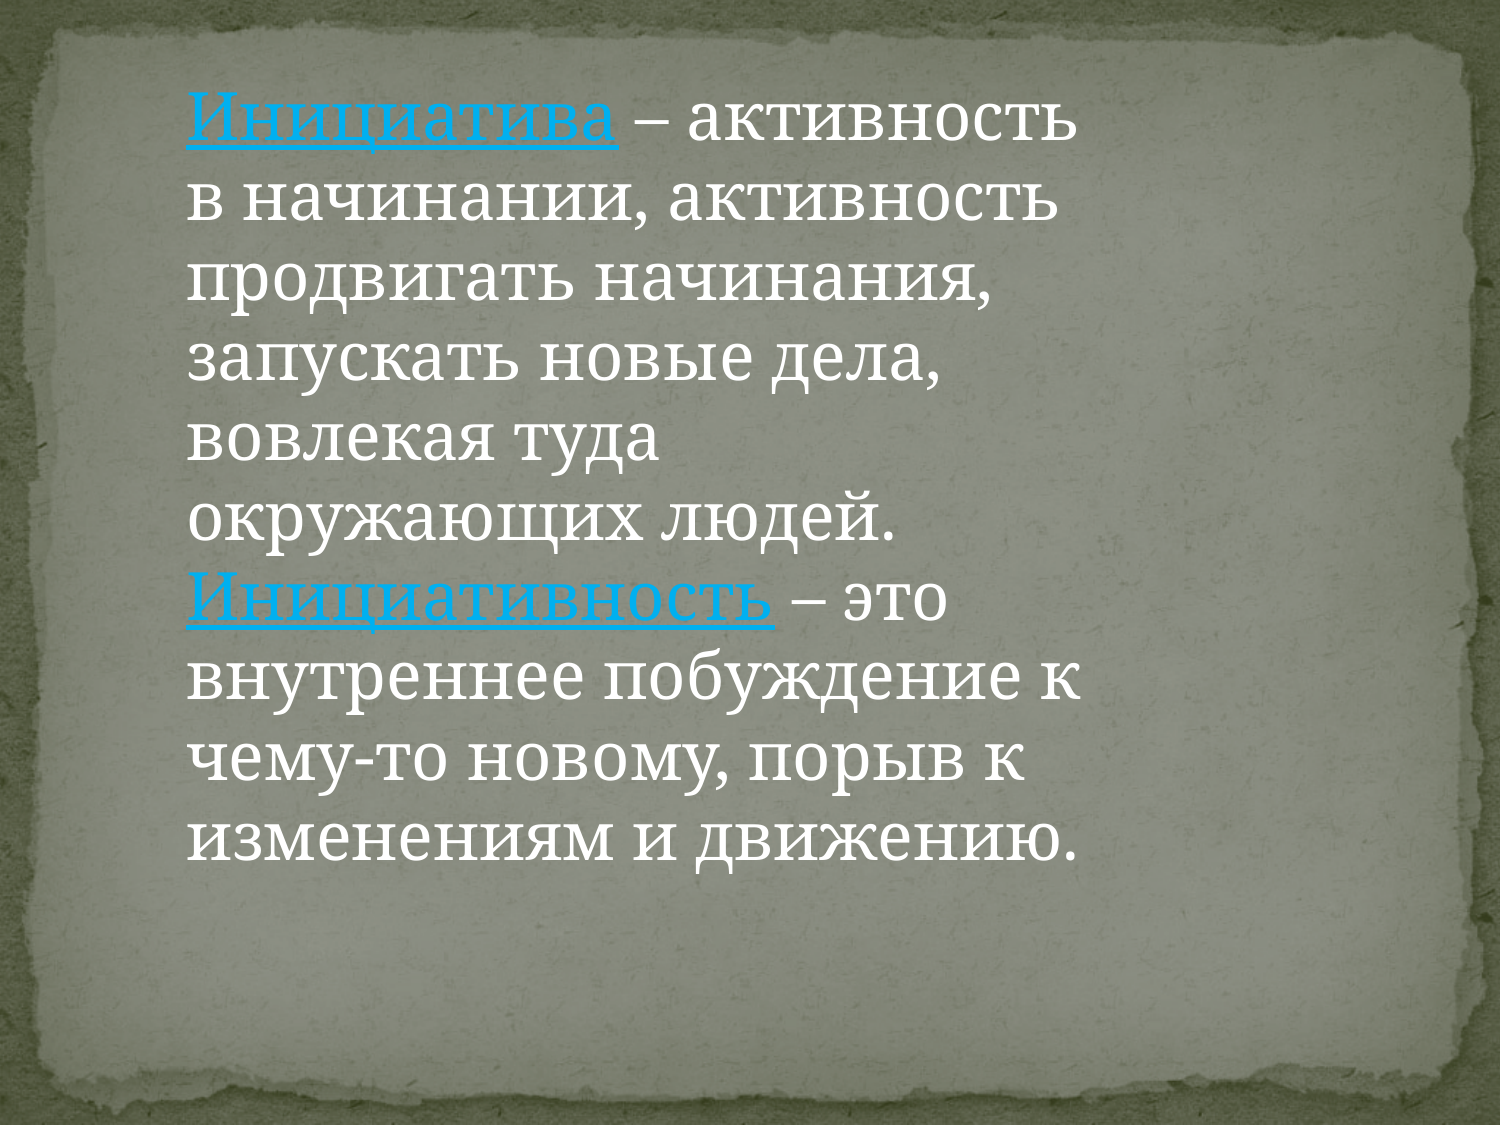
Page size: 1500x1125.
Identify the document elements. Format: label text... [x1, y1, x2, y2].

text_box Инициатива – активность в начинании, активность продвигать начинания, запускать новые дела, вовлекая туда окружающих людей. Инициативность – это внутреннее побуждение к чему-то новому, порыв к изменениям и движению. [171, 66, 1125, 881]
